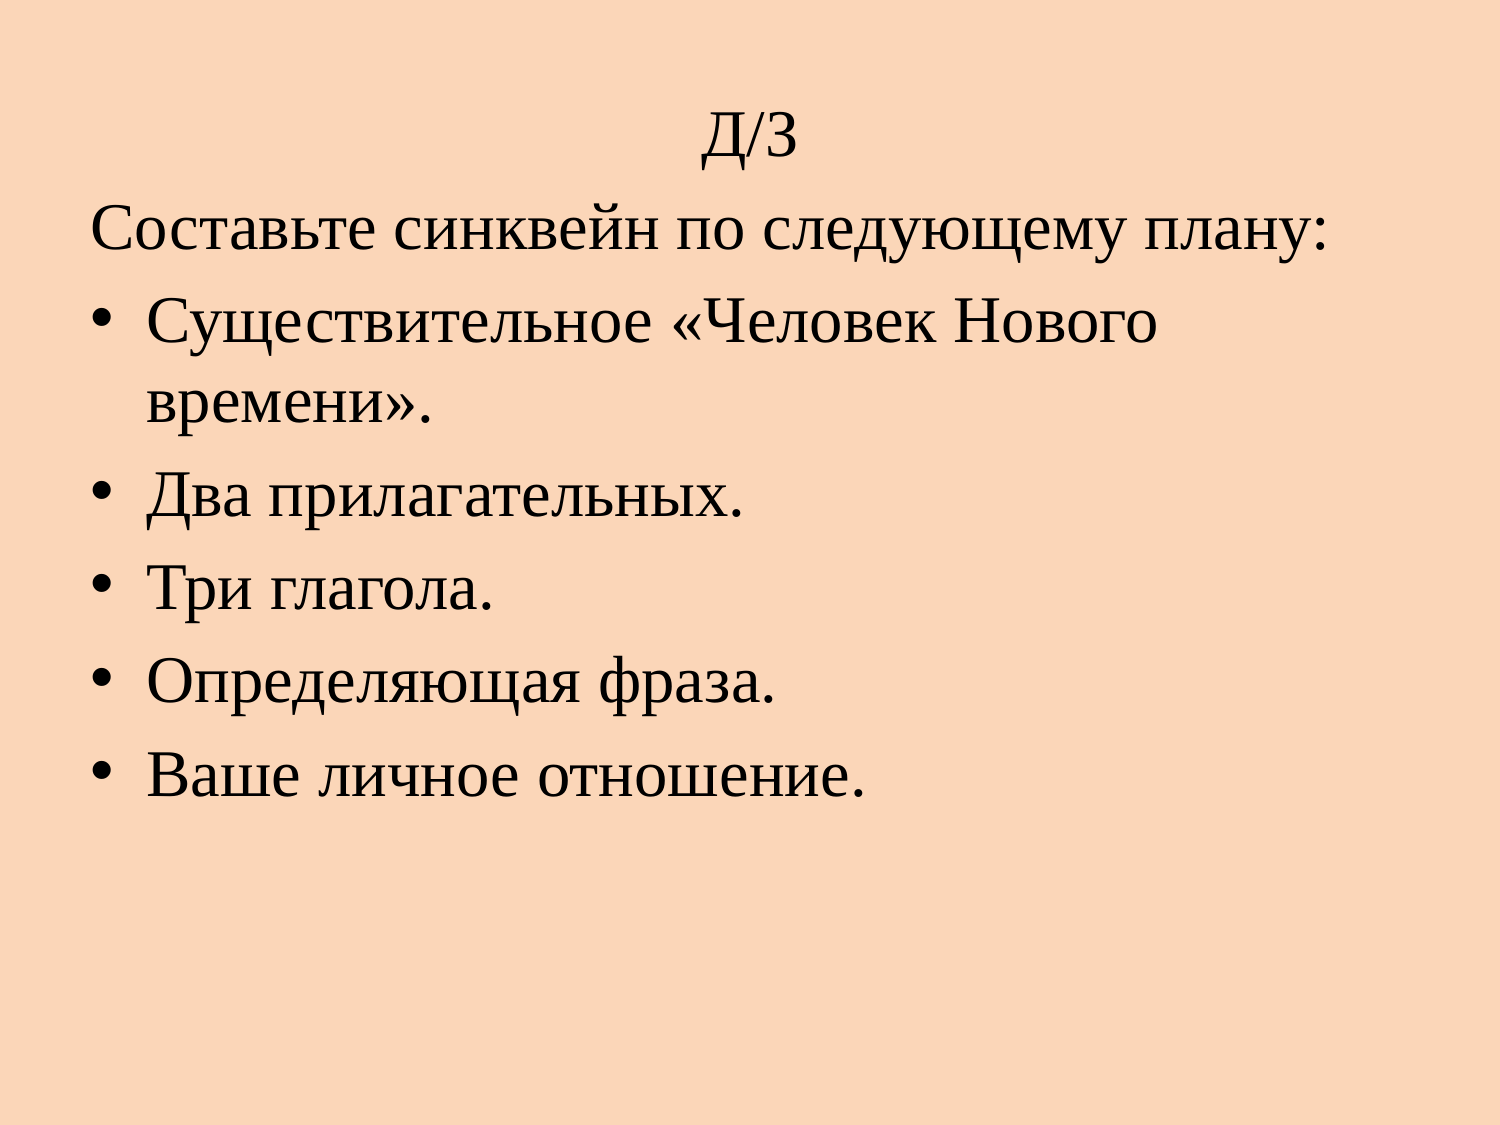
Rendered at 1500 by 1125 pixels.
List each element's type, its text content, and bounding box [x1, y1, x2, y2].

list Д/З Составьте синквейн по следующему плану: Существительное «Человек Нового времени». Два прилагательных. Три глагола. Определяющая фраза. Ваше личное отношение. [75, 82, 1425, 1005]
